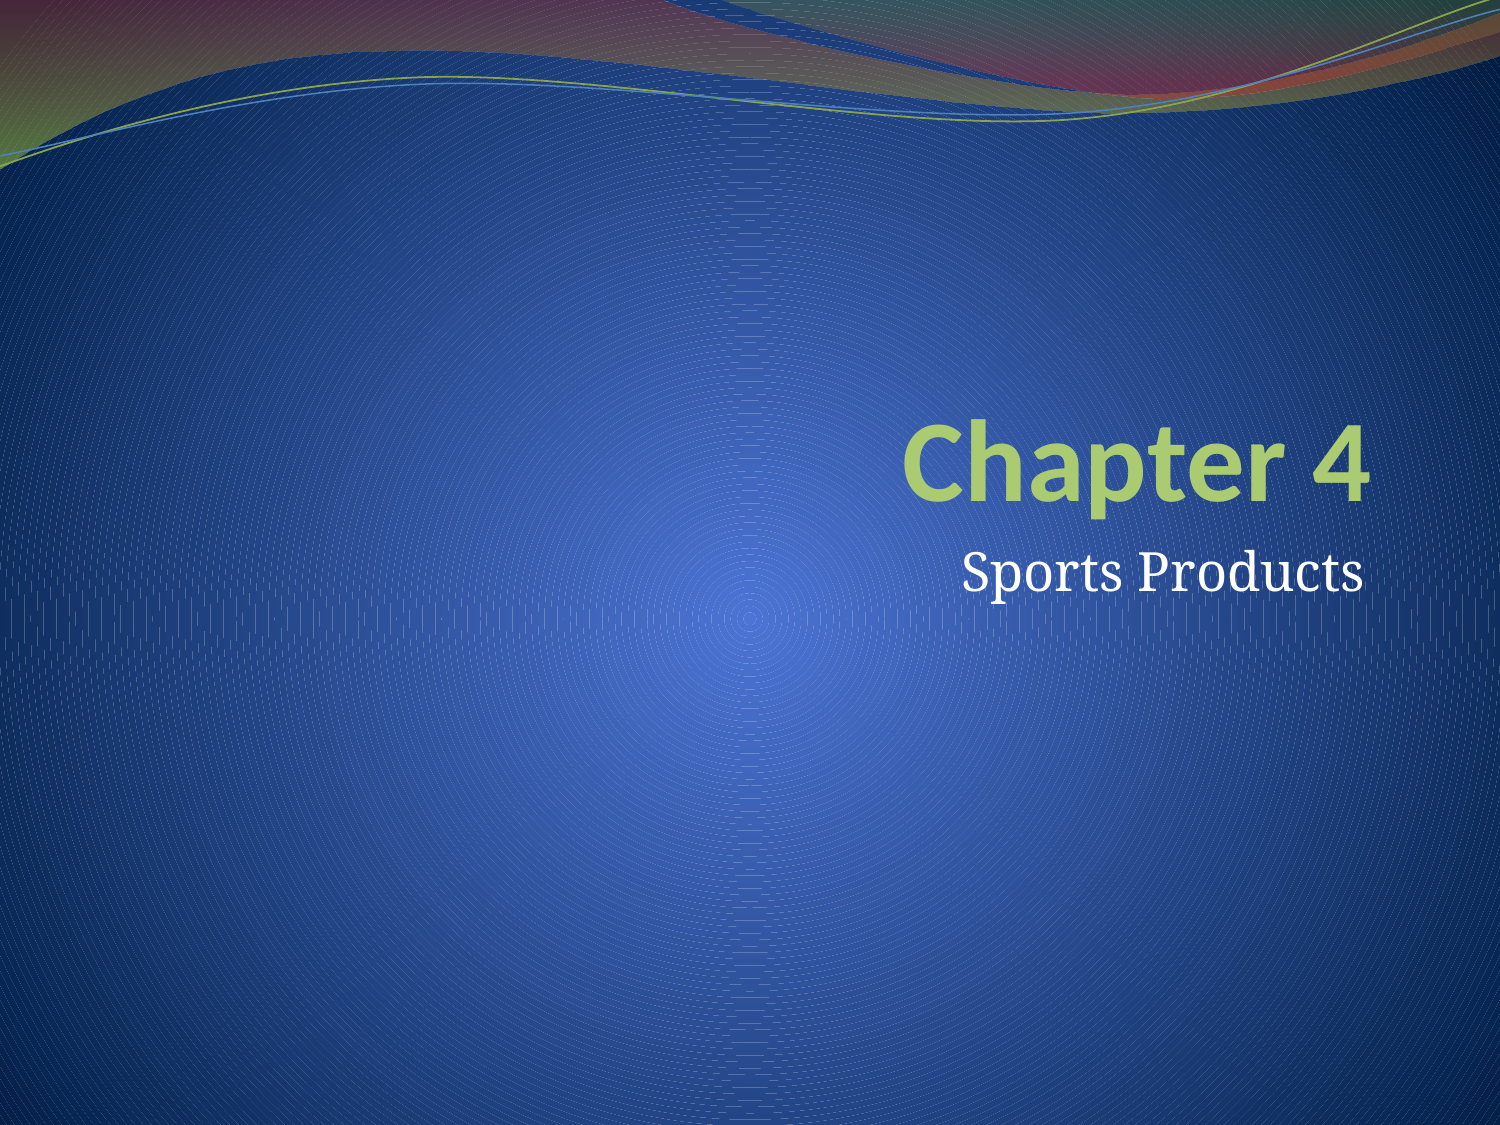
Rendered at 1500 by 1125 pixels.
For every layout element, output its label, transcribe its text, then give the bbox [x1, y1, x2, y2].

subtitle Sports Products [87, 529, 1376, 818]
title Chapter 4 [87, 224, 1376, 525]
